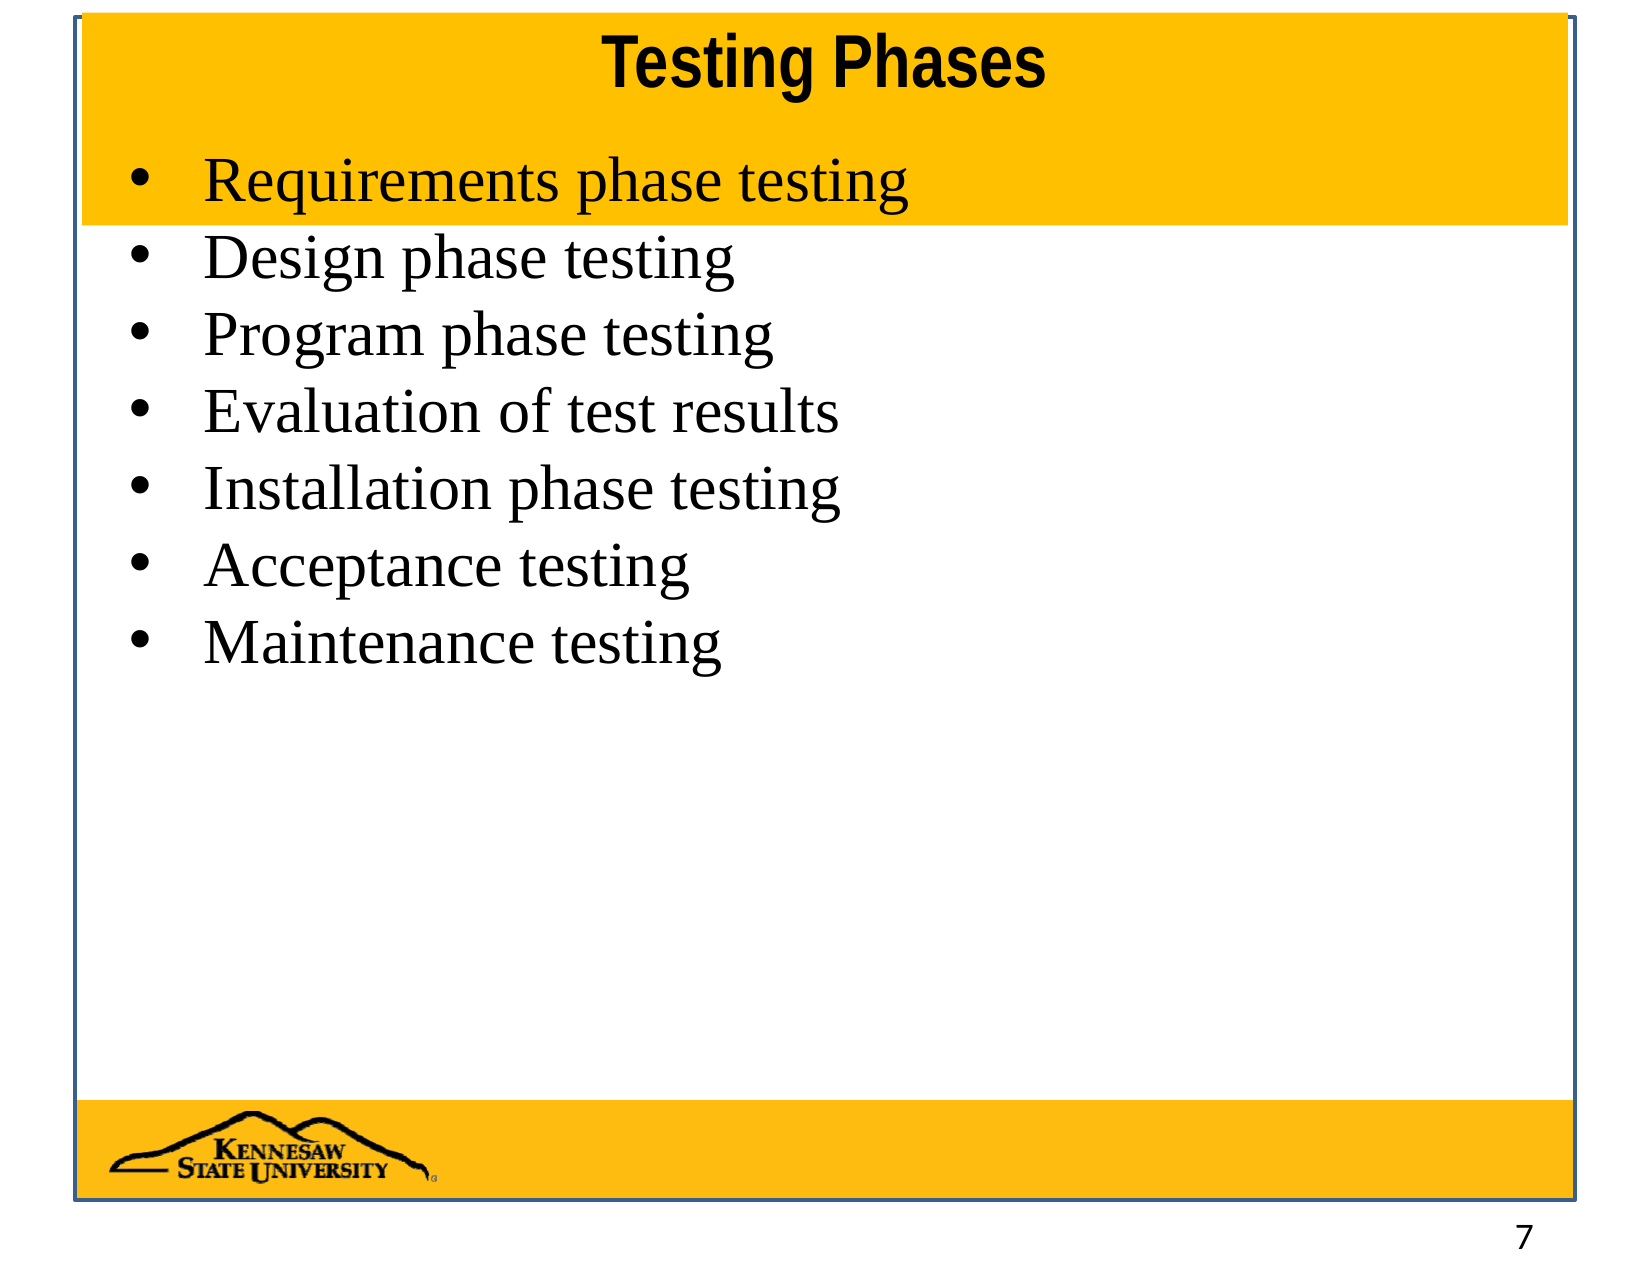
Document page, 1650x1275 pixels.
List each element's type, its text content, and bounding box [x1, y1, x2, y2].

title Testing Phases [82, 12, 1568, 226]
list Requirements phase testing Design phase testing Program phase testing Evaluation of test results Installation phase testing Acceptance testing Maintenance testing [110, 137, 1540, 863]
picture [108, 1111, 437, 1184]
